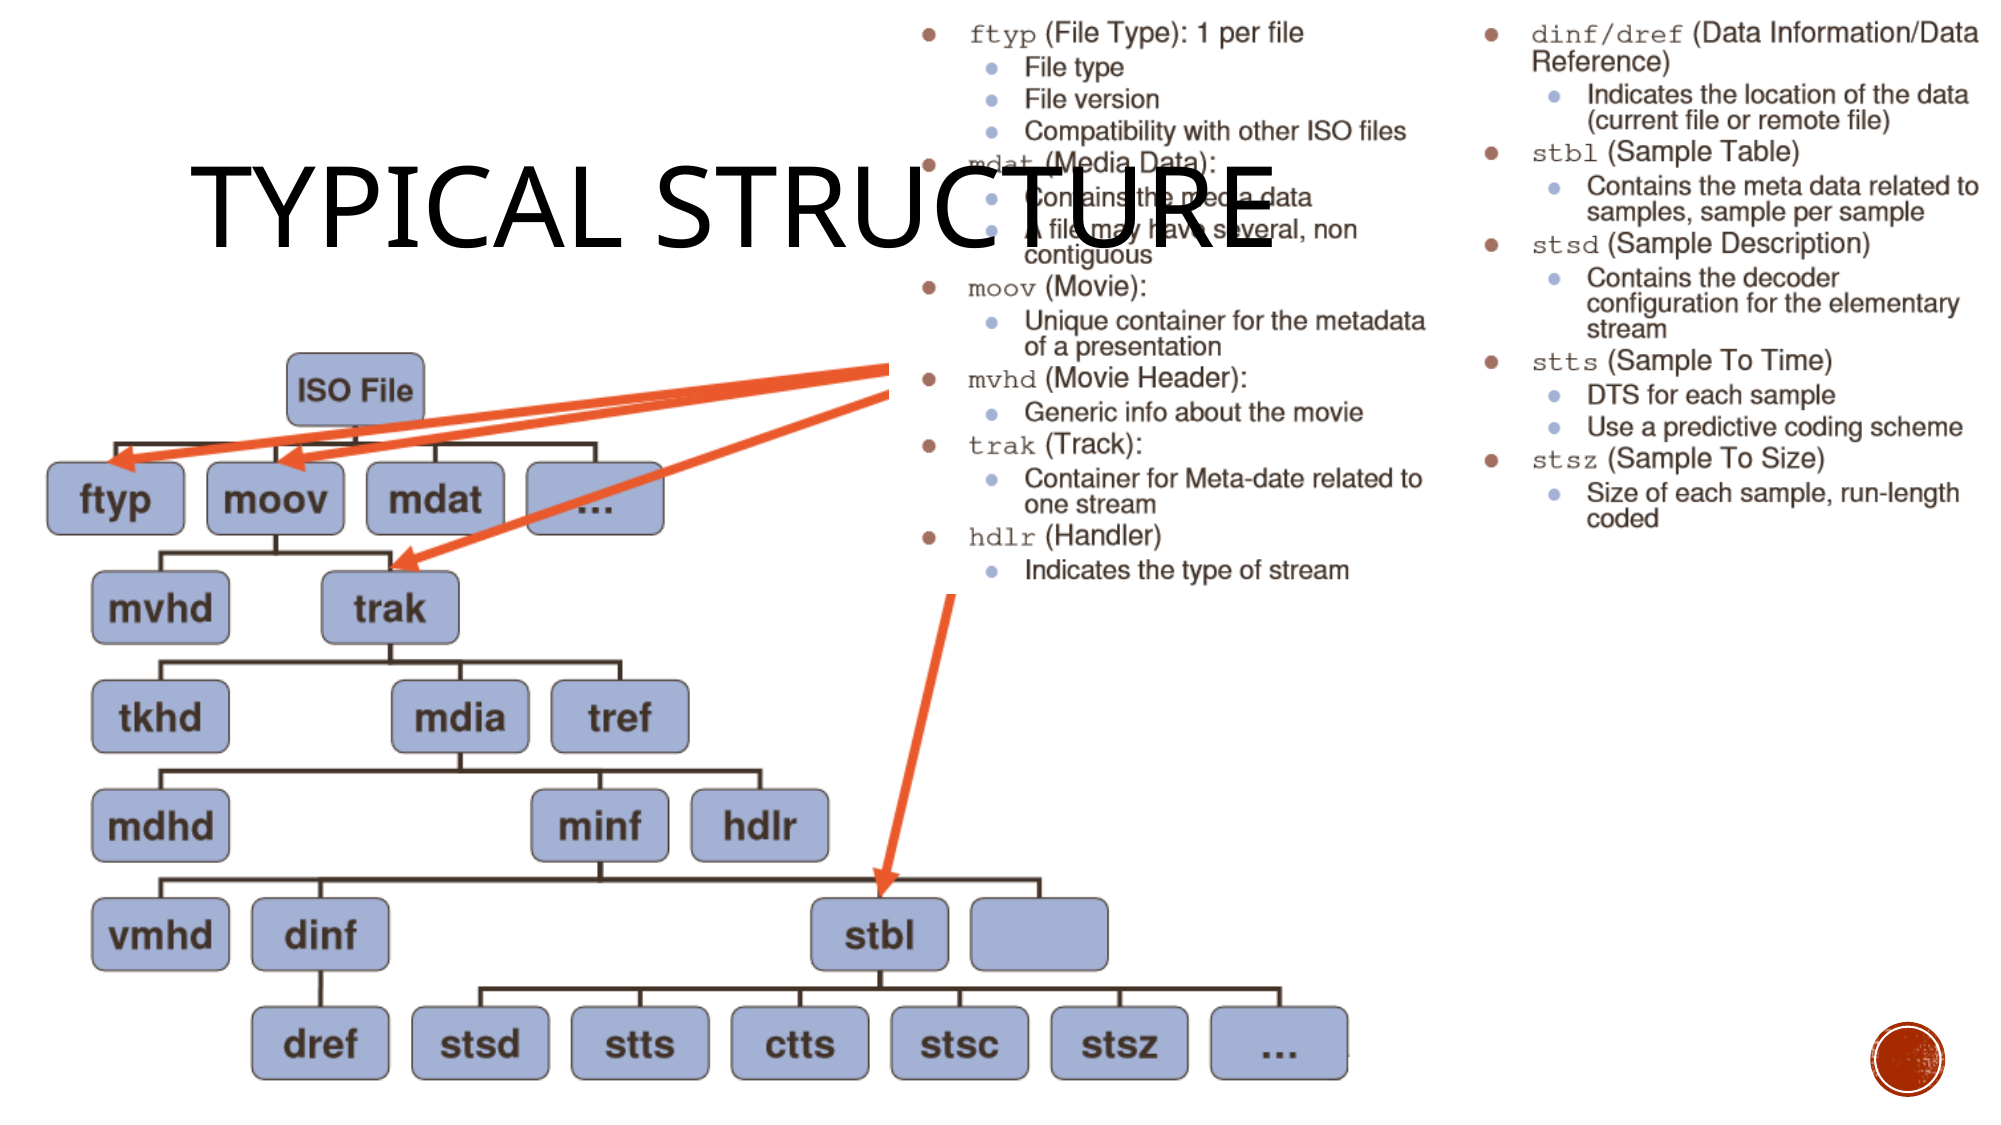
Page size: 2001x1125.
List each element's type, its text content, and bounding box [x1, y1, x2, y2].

picture [19, 0, 2000, 1101]
title TyPical Structure [175, 79, 888, 315]
